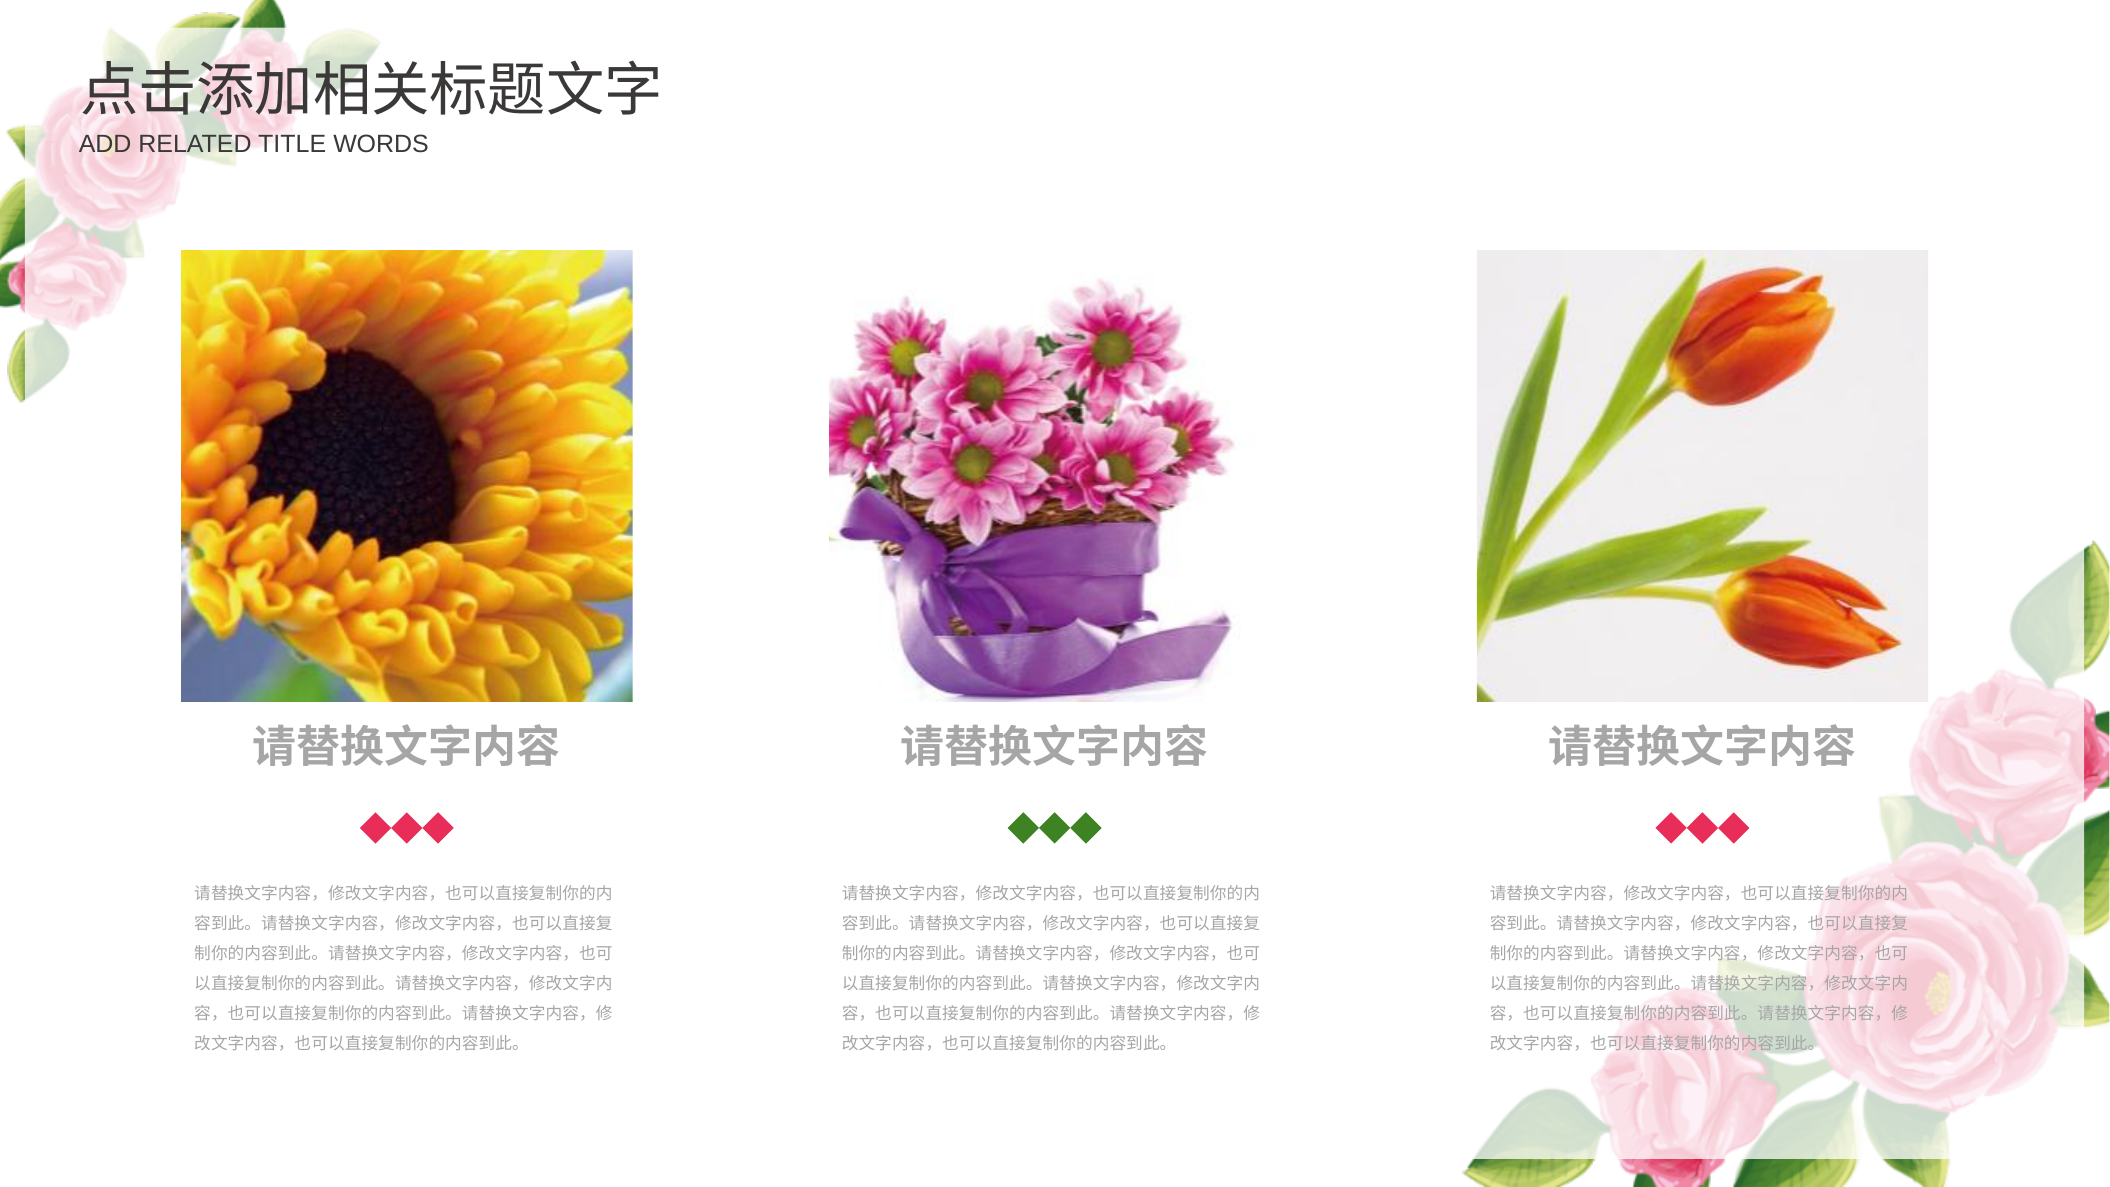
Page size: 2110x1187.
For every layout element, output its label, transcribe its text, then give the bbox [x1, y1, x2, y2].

text_box 请替换文字内容，修改文字内容，也可以直接复制你的内容到此。请替换文字内容，修改文字内容，也可以直接复制你的内容到此。请替换文字内容，修改文字内容，也可以直接复制你的内容到此。请替换文字内容，修改文字内容，也可以直接复制你的内容到此。请替换文字内容，修改文字内容，也可以直接复制你的内容到此。 [841, 873, 1268, 1053]
text_box 请替换文字内容 [1548, 718, 1857, 772]
text_box [1476, 250, 1929, 703]
text_box 点击添加相关标题文字 [64, 43, 679, 130]
text_box [180, 250, 634, 703]
text_box ADD RELATED TITLE WORDS [62, 119, 446, 166]
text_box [1007, 812, 1102, 844]
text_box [359, 812, 454, 844]
text_box [828, 250, 1281, 703]
text_box 请替换文字内容 [900, 718, 1209, 772]
text_box 请替换文字内容，修改文字内容，也可以直接复制你的内容到此。请替换文字内容，修改文字内容，也可以直接复制你的内容到此。请替换文字内容，修改文字内容，也可以直接复制你的内容到此。请替换文字内容，修改文字内容，也可以直接复制你的内容到此。请替换文字内容，修改文字内容，也可以直接复制你的内容到此。 [194, 873, 620, 1053]
picture [0, 0, 2110, 1187]
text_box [1655, 812, 1750, 844]
text_box 请替换文字内容 [252, 718, 561, 772]
text_box 请替换文字内容，修改文字内容，也可以直接复制你的内容到此。请替换文字内容，修改文字内容，也可以直接复制你的内容到此。请替换文字内容，修改文字内容，也可以直接复制你的内容到此。请替换文字内容，修改文字内容，也可以直接复制你的内容到此。请替换文字内容，修改文字内容，也可以直接复制你的内容到此。 [1489, 873, 1916, 1053]
